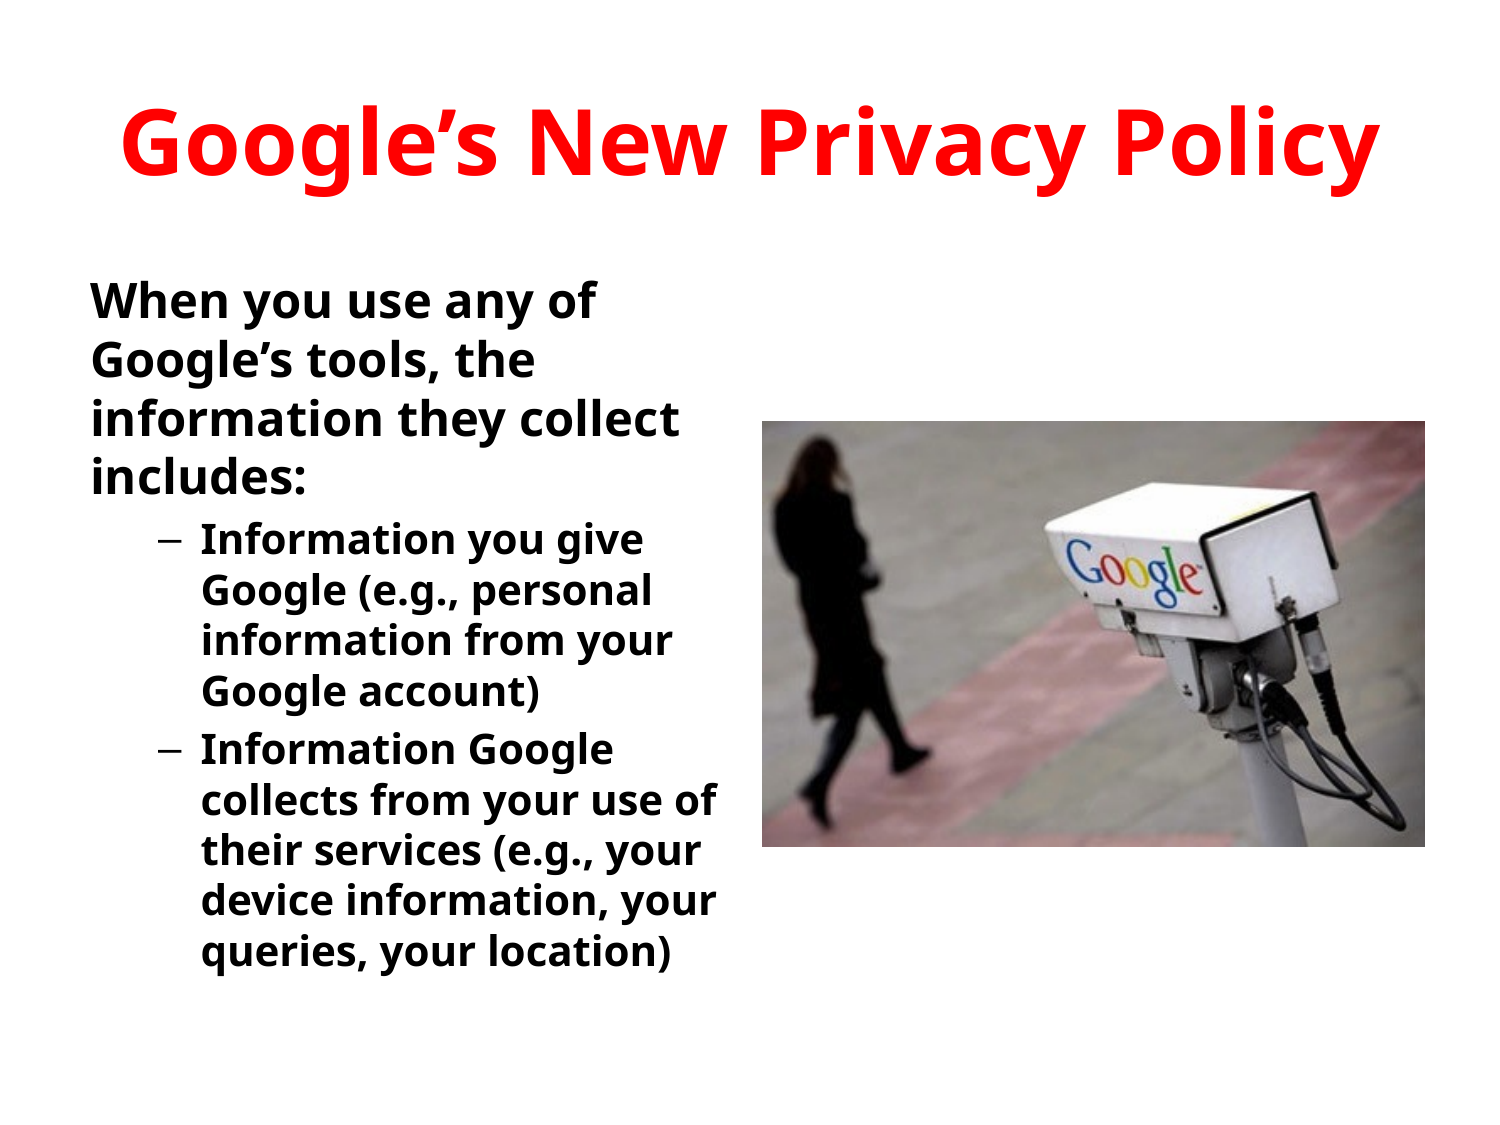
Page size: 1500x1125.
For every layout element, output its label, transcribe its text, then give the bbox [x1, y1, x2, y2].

list When you use any of Google’s tools, the information they collect includes: Information you give Google (e.g., personal information from your Google account) Information Google collects from your use of their services (e.g., your device information, your queries, your location) [75, 262, 738, 1005]
title Google’s New Privacy Policy [75, 45, 1425, 233]
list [762, 262, 1426, 1006]
